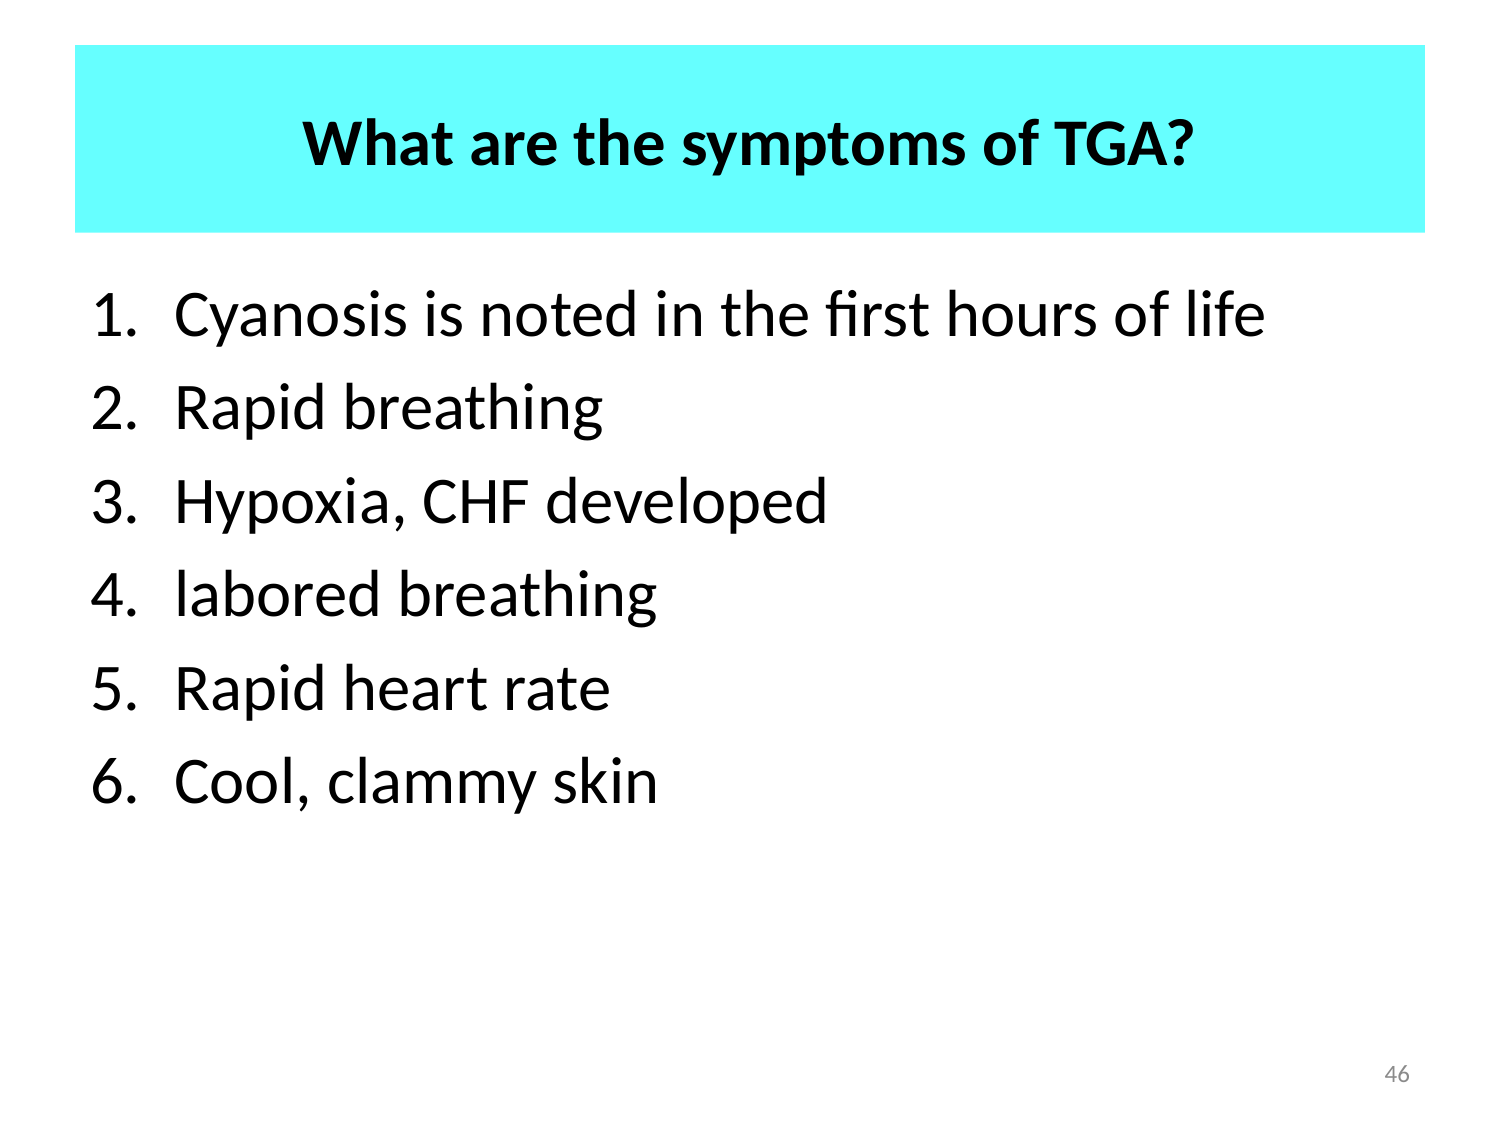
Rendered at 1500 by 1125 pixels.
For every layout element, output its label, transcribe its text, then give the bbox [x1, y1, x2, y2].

list Cyanosis is noted in the first hours of life Rapid breathing Hypoxia, CHF developed labored breathing Rapid heart rate Cool, clammy skin [75, 262, 1425, 1005]
title What are the symptoms of TGA? [75, 45, 1425, 233]
slide_number 46 [1074, 1042, 1425, 1103]
